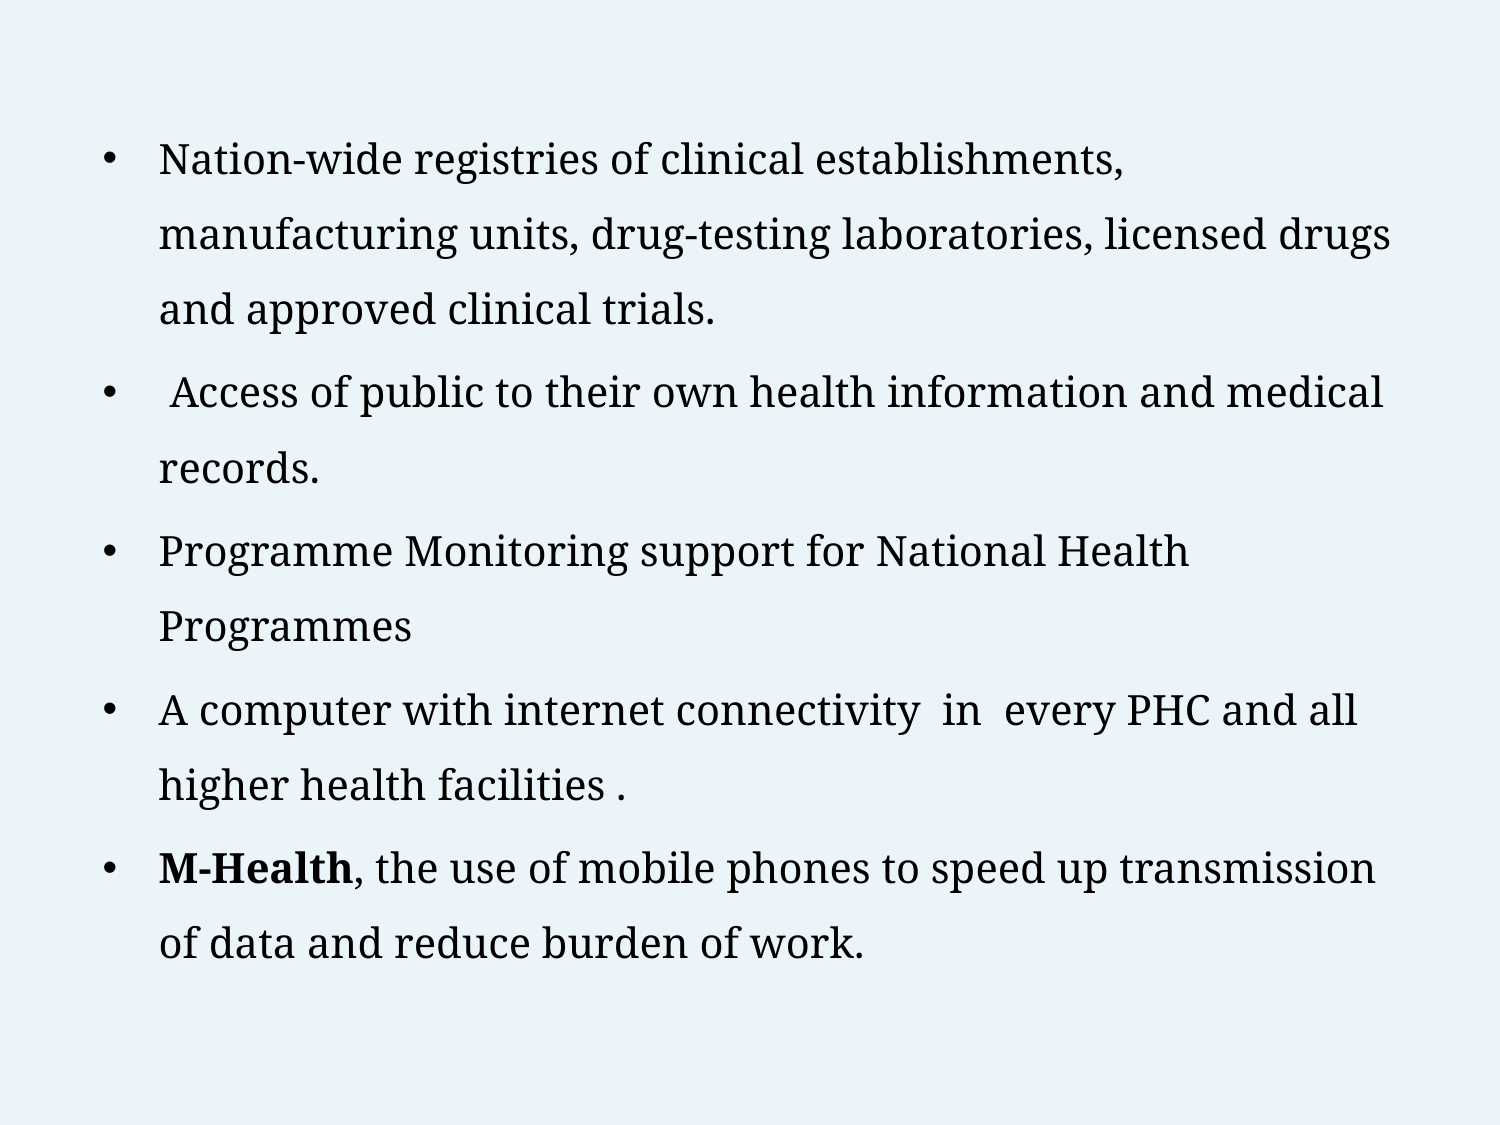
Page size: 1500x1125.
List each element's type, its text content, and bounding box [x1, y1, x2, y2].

list Nation-wide registries of clinical establishments, manufacturing units, drug-testing laboratories, licensed drugs and approved clinical trials. Access of public to their own health information and medical records. Programme Monitoring support for National Health Programmes A computer with internet connectivity in every PHC and all higher health facilities . M-Health, the use of mobile phones to speed up transmission of data and reduce burden of work. [87, 99, 1425, 1005]
